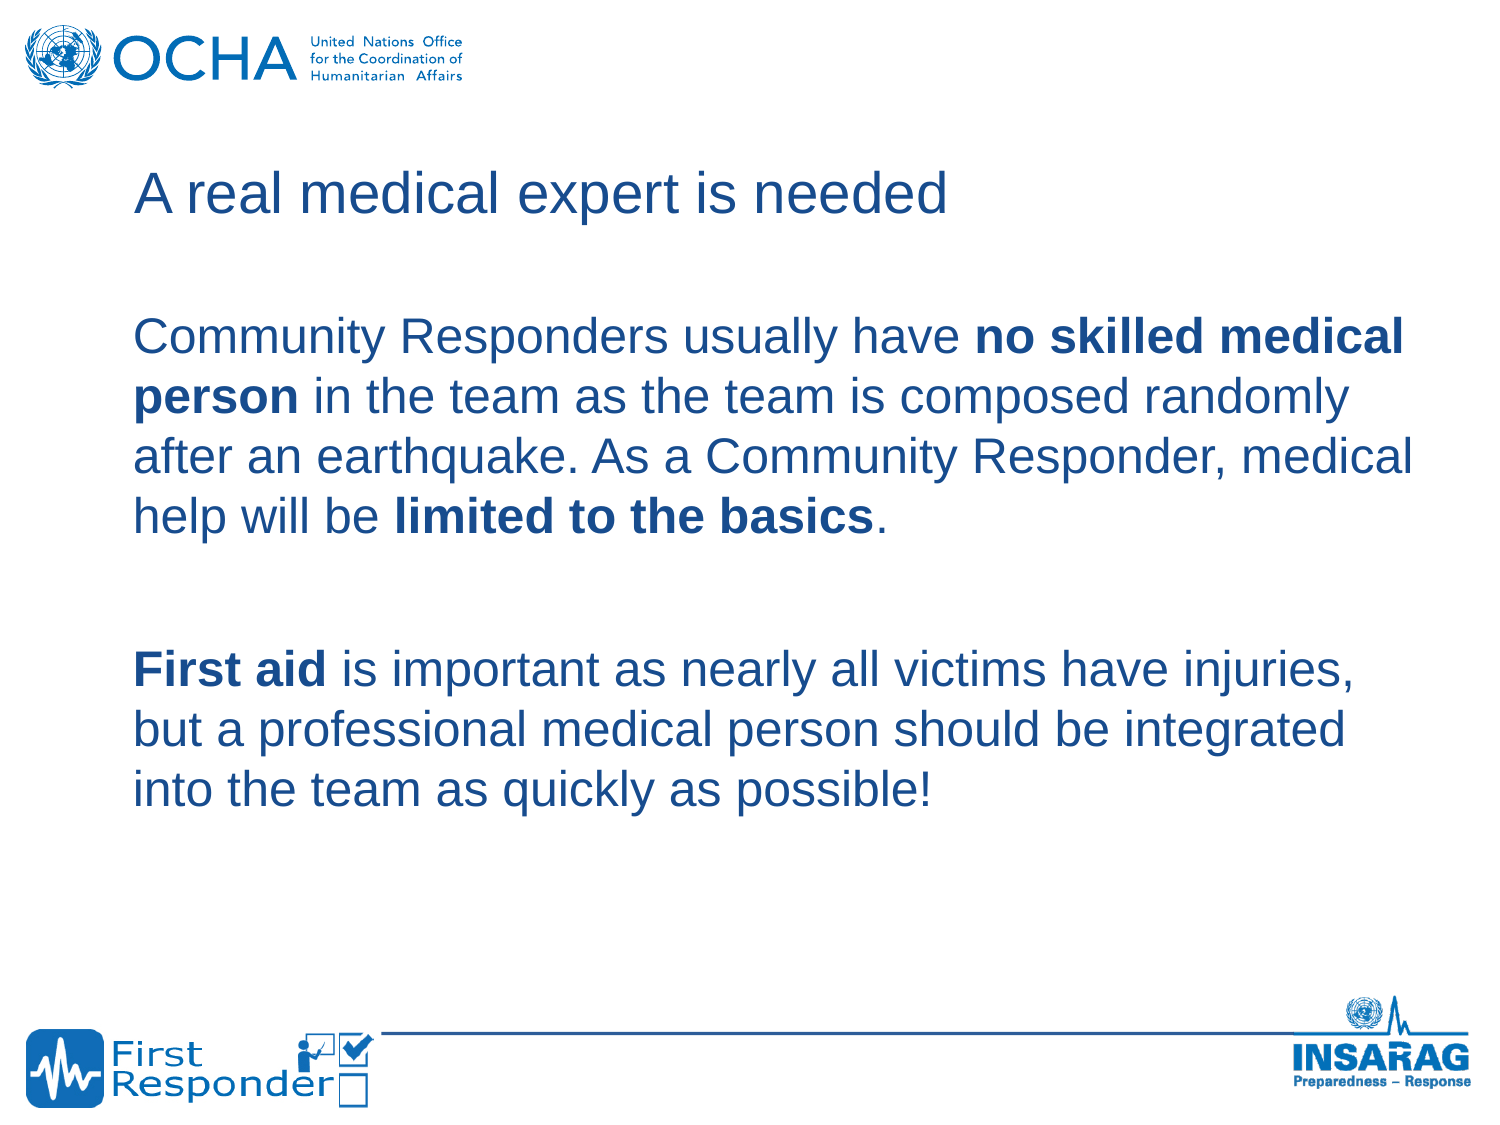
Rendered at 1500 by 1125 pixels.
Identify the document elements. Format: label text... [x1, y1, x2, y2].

text_box A real medical expert is needed [112, 147, 965, 233]
list Community Responders usually have no skilled medical person in the team as the team is composed randomly after an earthquake. As a Community Responder, medical help will be limited to the basics. First aid is important as nearly all victims have injuries, but a professional medical person should be integrated into the team as quickly as possible! [118, 295, 1431, 896]
picture [1287, 995, 1471, 1094]
picture [24, 1024, 375, 1113]
